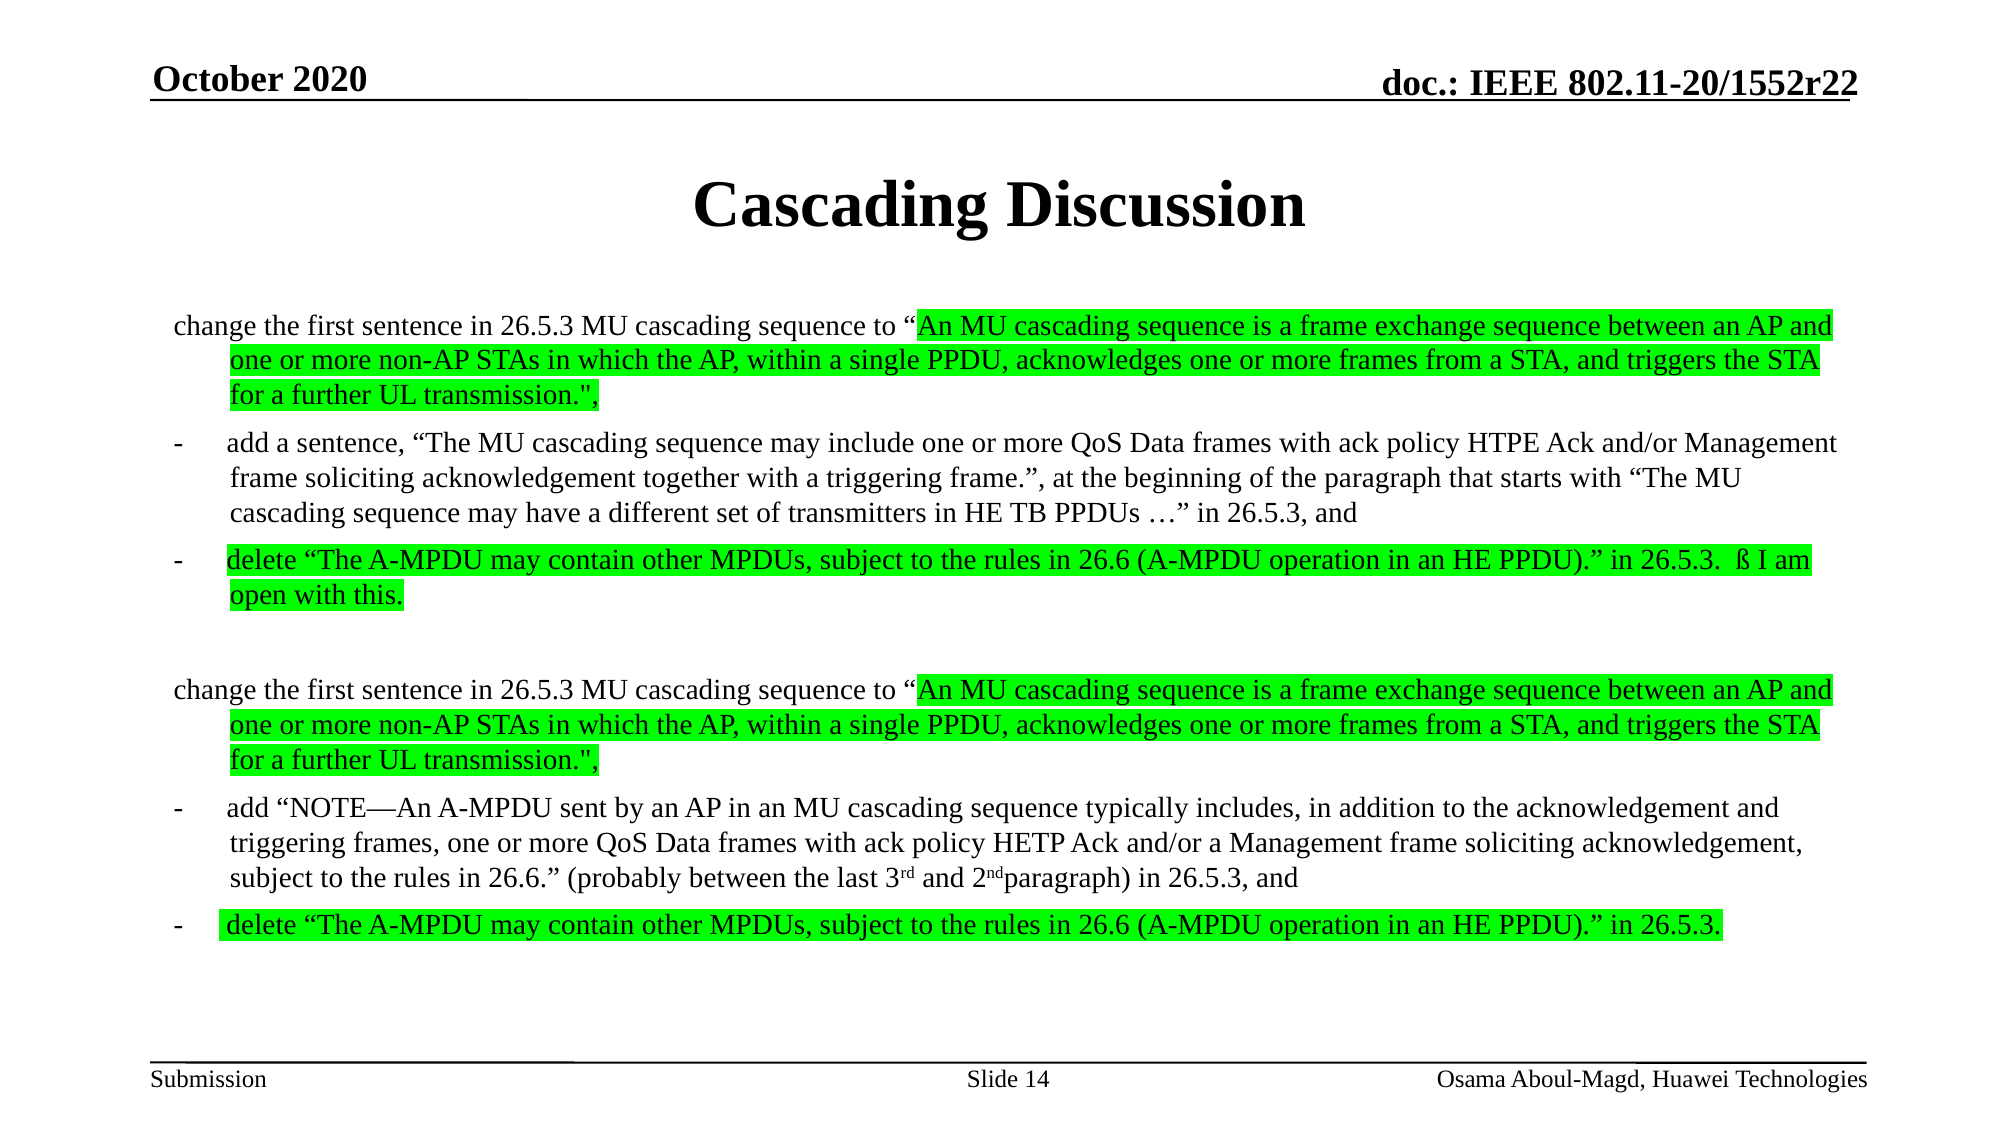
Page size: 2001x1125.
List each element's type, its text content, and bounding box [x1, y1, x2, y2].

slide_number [152, 54, 563, 100]
slide_number Slide 14 [950, 1061, 1067, 1123]
title Cascading Discussion [149, 112, 1850, 288]
list change the first sentence in 26.5.3 MU cascading sequence to “An MU cascading sequence is a frame exchange sequence between an AP and one or more non-AP STAs in which the AP, within a single PPDU, acknowledges one or more frames from a STA, and triggers the STA for a further UL transmission.", - add a sentence, “The MU cascading sequence may include one or more QoS Data frames with ack policy HTPE Ack and/or Management frame soliciting acknowledgement together with a triggering frame.”, at the beginning of the paragraph that starts with “The MU cascading sequence may have a different set of transmitters in HE TB PPDUs …” in 26.5.3, and - delete “The A-MPDU may contain other MPDUs, subject to the rules in 26.6 (A-MPDU operation in an HE PPDU).” in 26.5.3. ß I am open with this. change the first sentence in 26.5.3 MU cascading sequence to “An MU cascading sequence is a frame exchange sequence between an AP and one or more non-AP STAs in which the AP, within a single PPDU, acknowledges one or more frames from a STA, and triggers the STA for a further UL transmission.", - add “NOTE—An A-MPDU sent by an AP in an MU cascading sequence typically includes, in addition to the acknowledgement and triggering frames, one or more QoS Data frames with ack policy HETP Ack and/or a Management frame soliciting acknowledgement, subject to the rules in 26.6.” (probably between the last 3rd and 2ndparagraph) in 26.5.3, and - delete “The A-MPDU may contain other MPDUs, subject to the rules in 26.6 (A-MPDU operation in an HE PPDU).” in 26.5.3. [158, 298, 1859, 737]
footer Osama Aboul-Magd, Huawei Technologies [1171, 1061, 1869, 1093]
